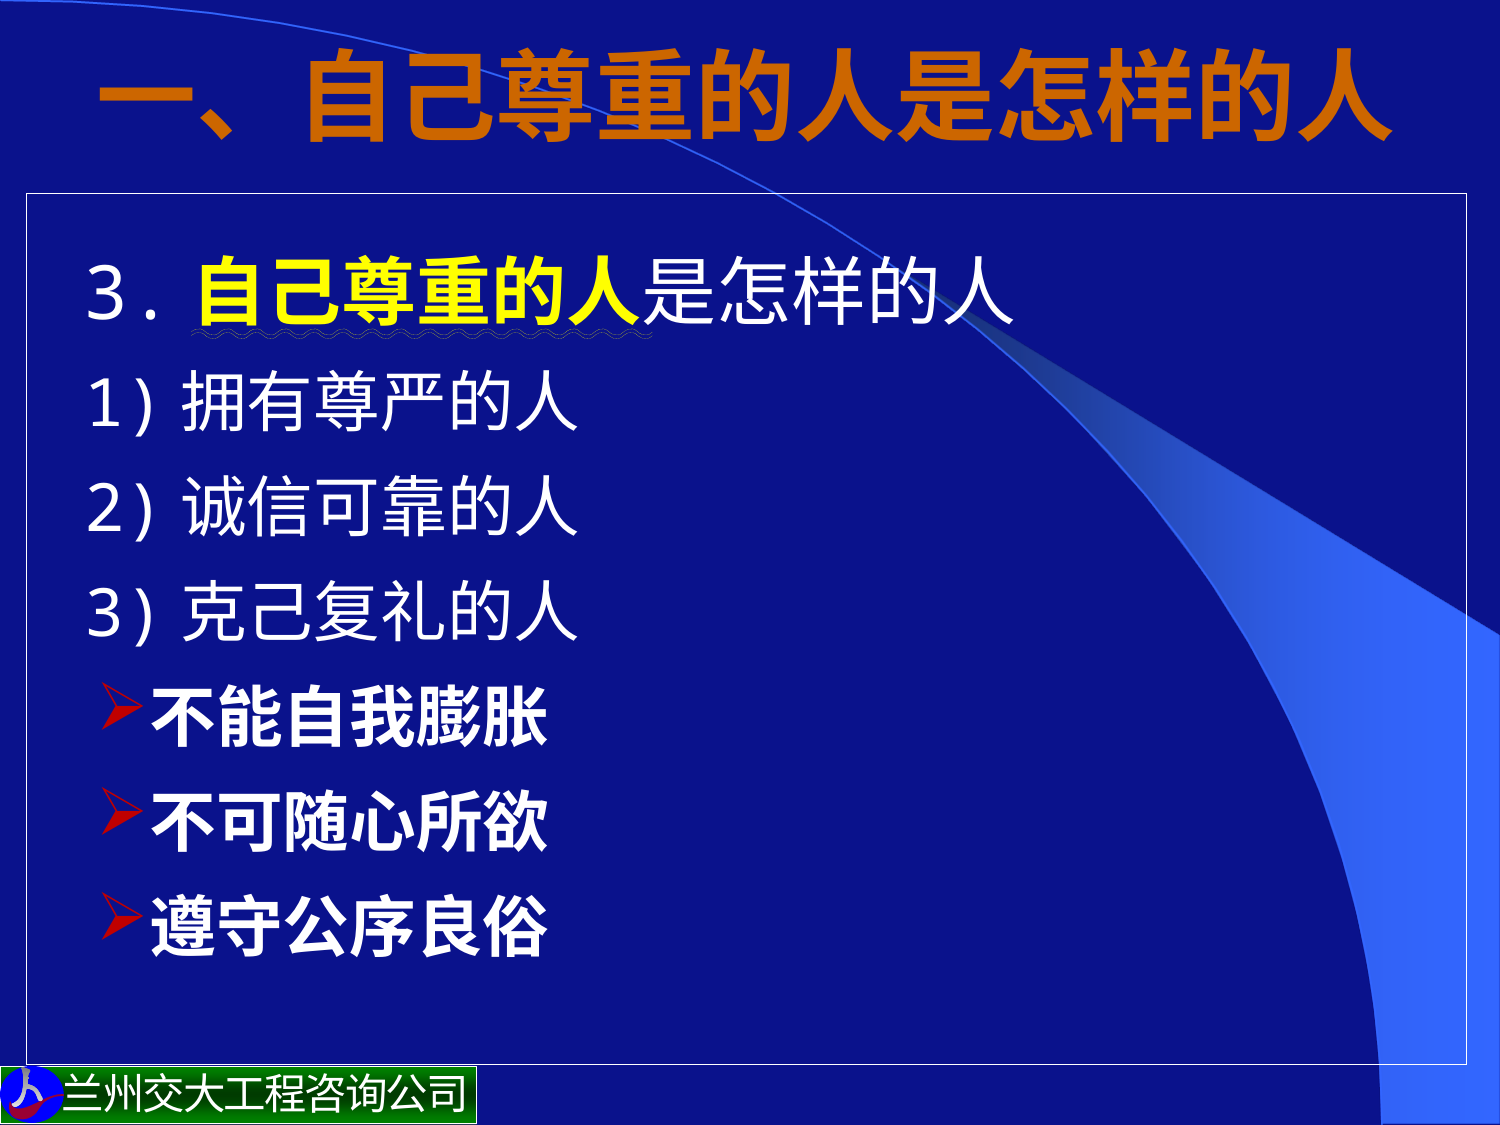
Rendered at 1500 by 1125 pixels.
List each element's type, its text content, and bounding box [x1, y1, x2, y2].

picture [0, 0, 1500, 1125]
title 一、自己尊重的人是怎样的人 [26, 0, 1467, 188]
list 3.自己尊重的人是怎样的人 1)拥有尊严的人 2)诚信可靠的人 3)克己复礼的人 不能自我膨胀 不可随心所欲 遵守公序良俗 [26, 193, 1467, 1065]
